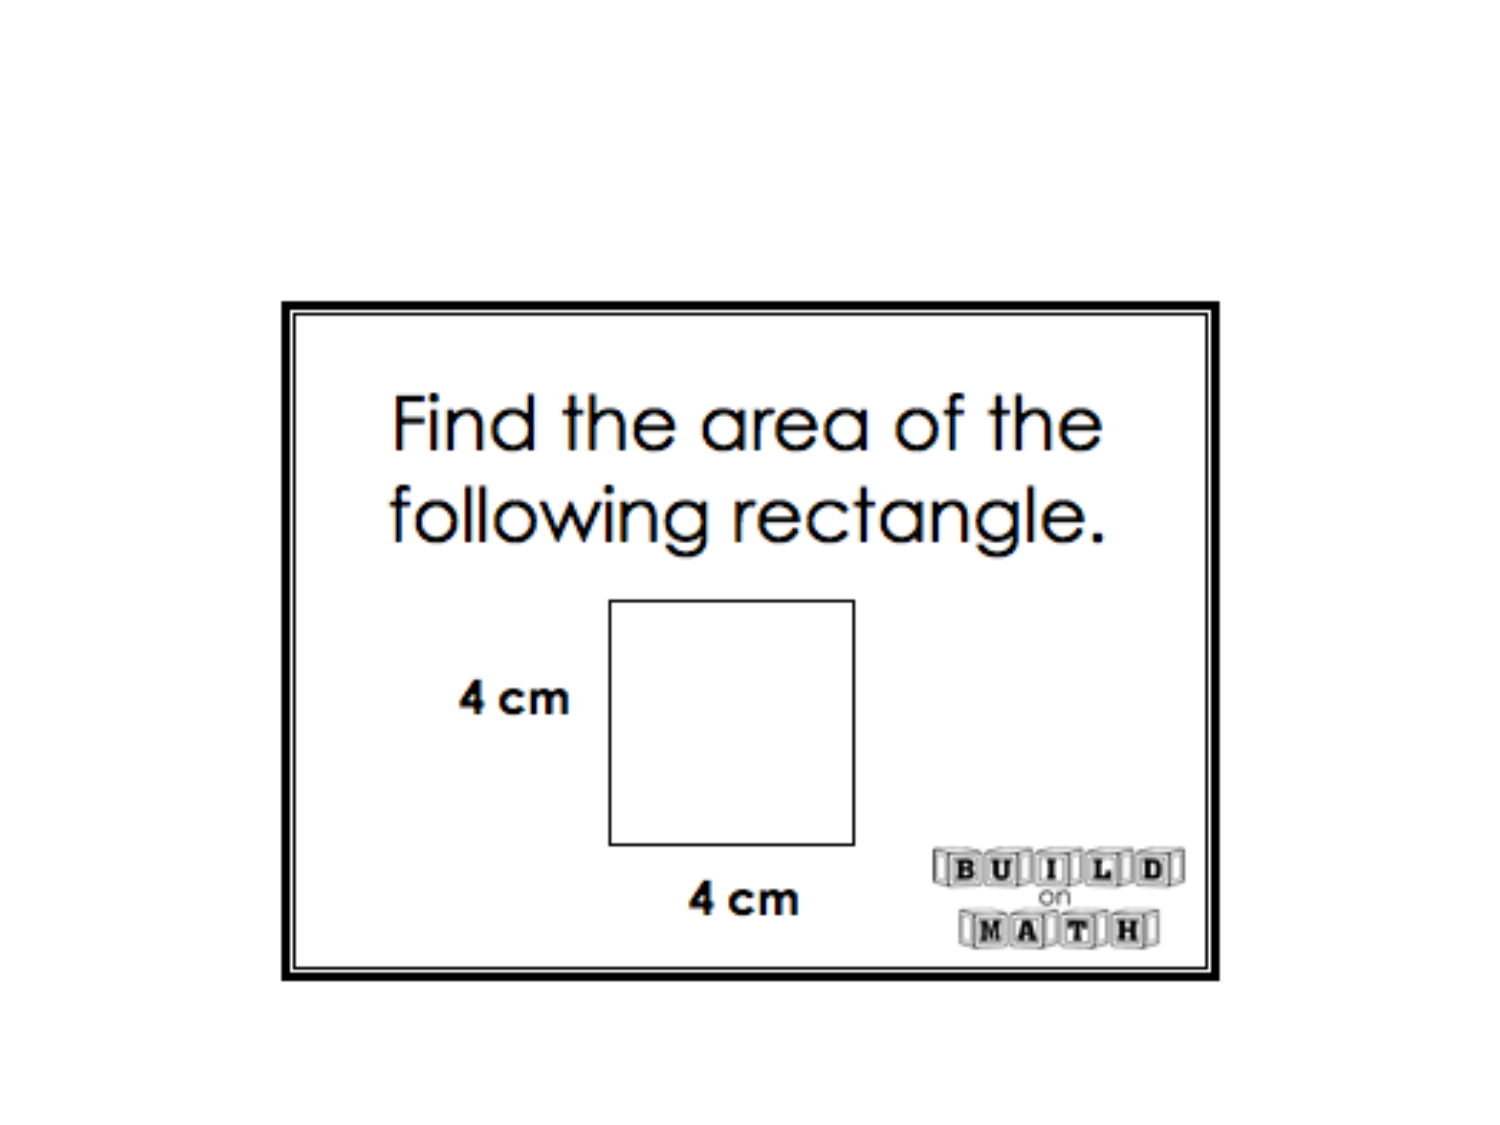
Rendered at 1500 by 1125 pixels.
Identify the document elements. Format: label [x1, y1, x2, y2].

list [74, 262, 1426, 1006]
